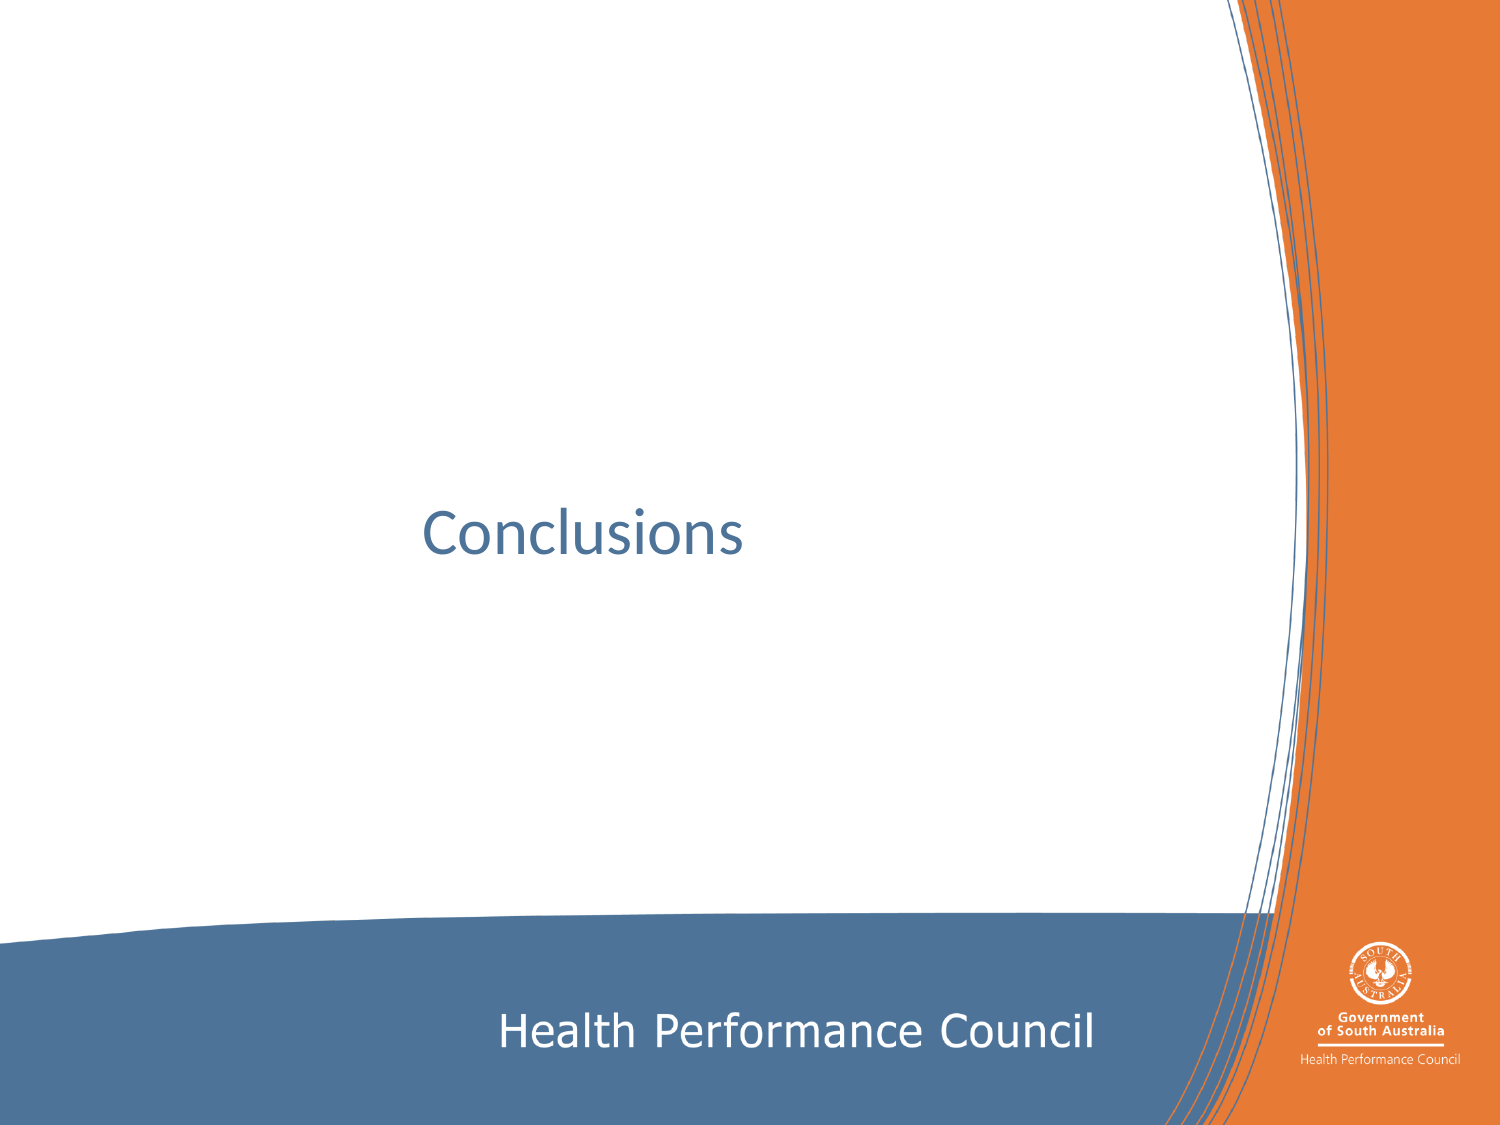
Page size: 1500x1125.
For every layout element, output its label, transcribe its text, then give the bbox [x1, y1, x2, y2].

picture [0, 0, 1500, 1125]
title Conclusions [407, 480, 1430, 704]
